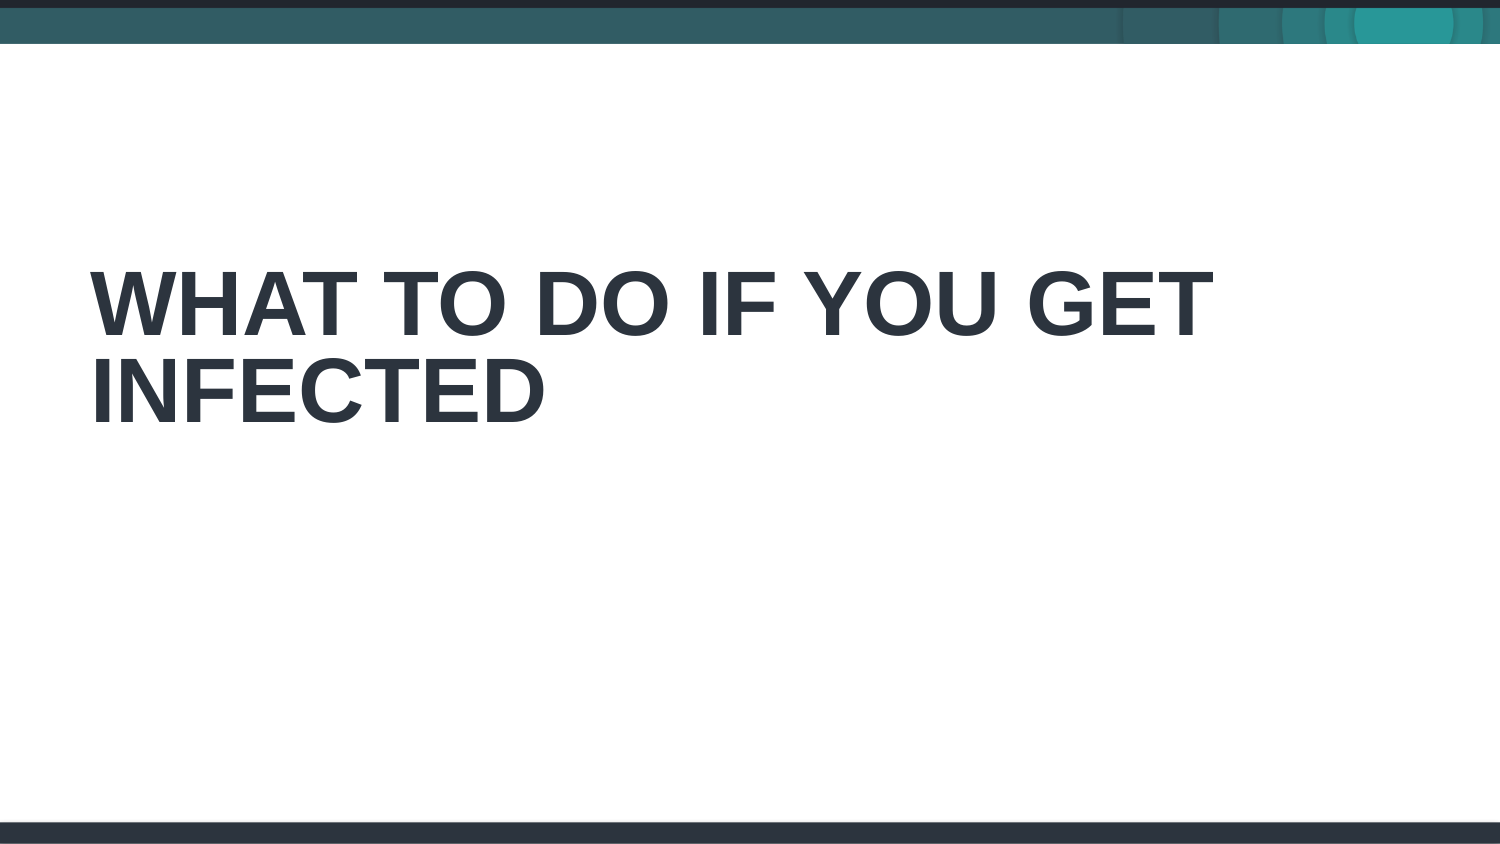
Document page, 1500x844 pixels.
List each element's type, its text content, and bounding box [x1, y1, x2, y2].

title What to do if you get infected [75, 257, 1350, 440]
picture [0, 0, 1500, 44]
